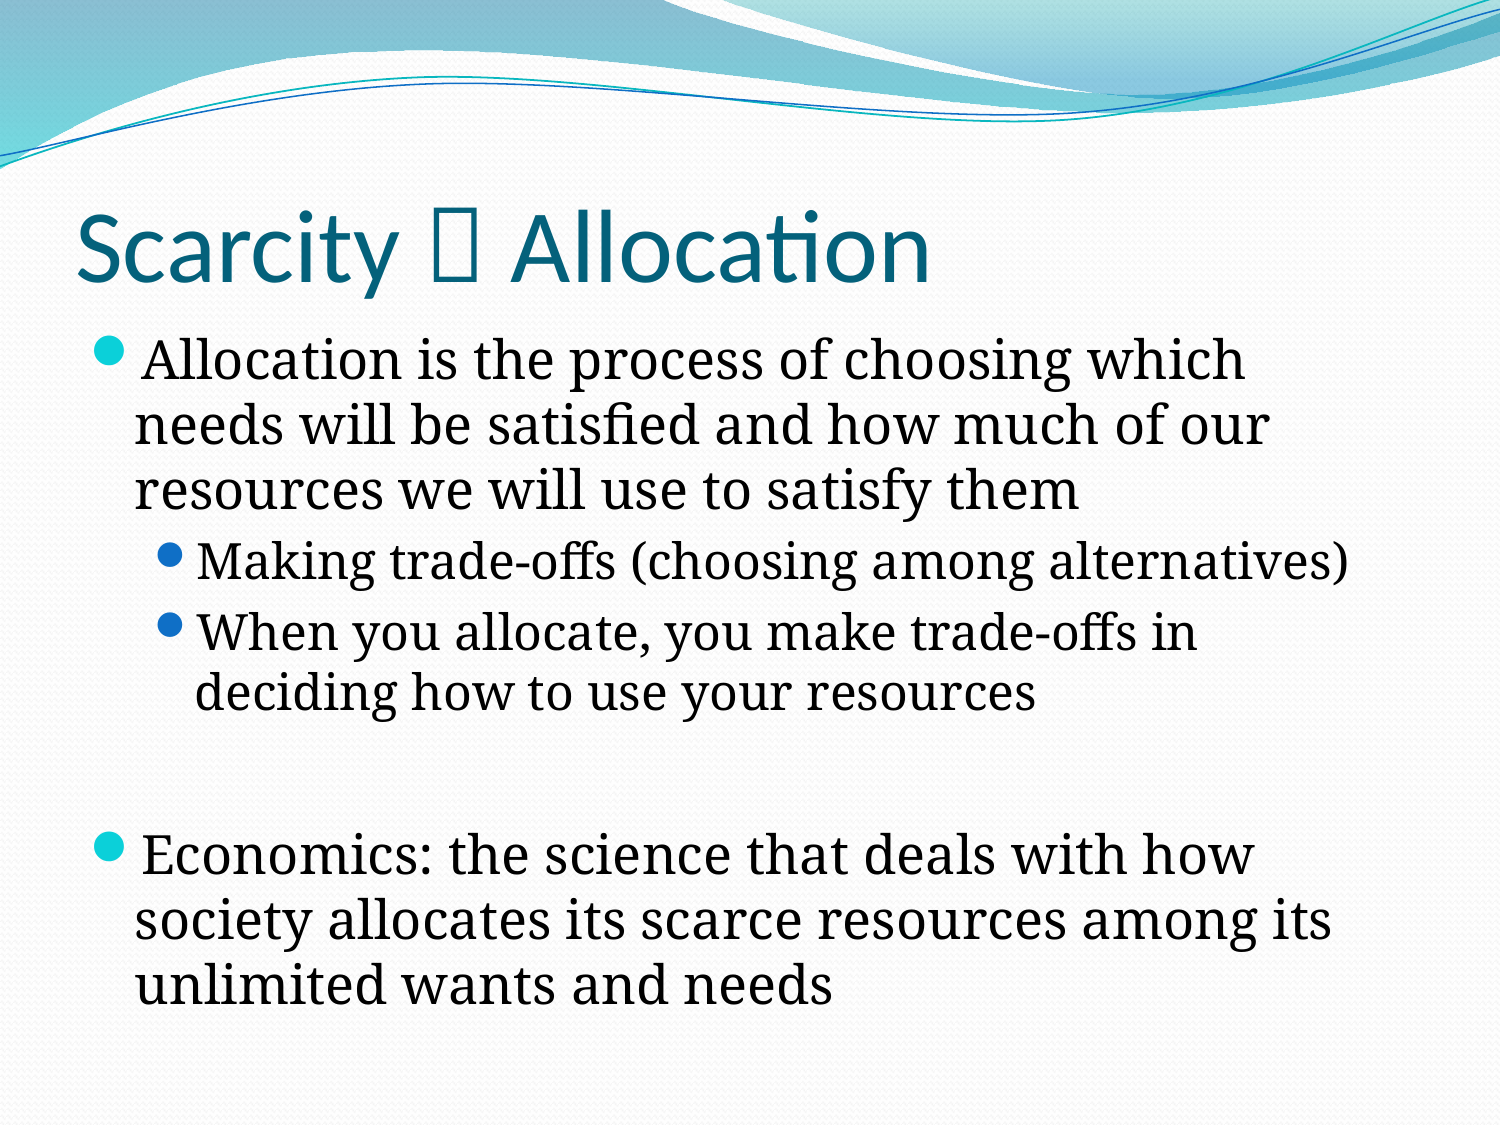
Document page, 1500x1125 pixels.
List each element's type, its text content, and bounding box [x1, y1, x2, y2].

title Scarcity  Allocation [75, 115, 1425, 303]
list Allocation is the process of choosing which needs will be satisfied and how much of our resources we will use to satisfy them Making trade-offs (choosing among alternatives) When you allocate, you make trade-offs in deciding how to use your resources Economics: the science that deals with how society allocates its scarce resources among its unlimited wants and needs [75, 317, 1425, 1038]
